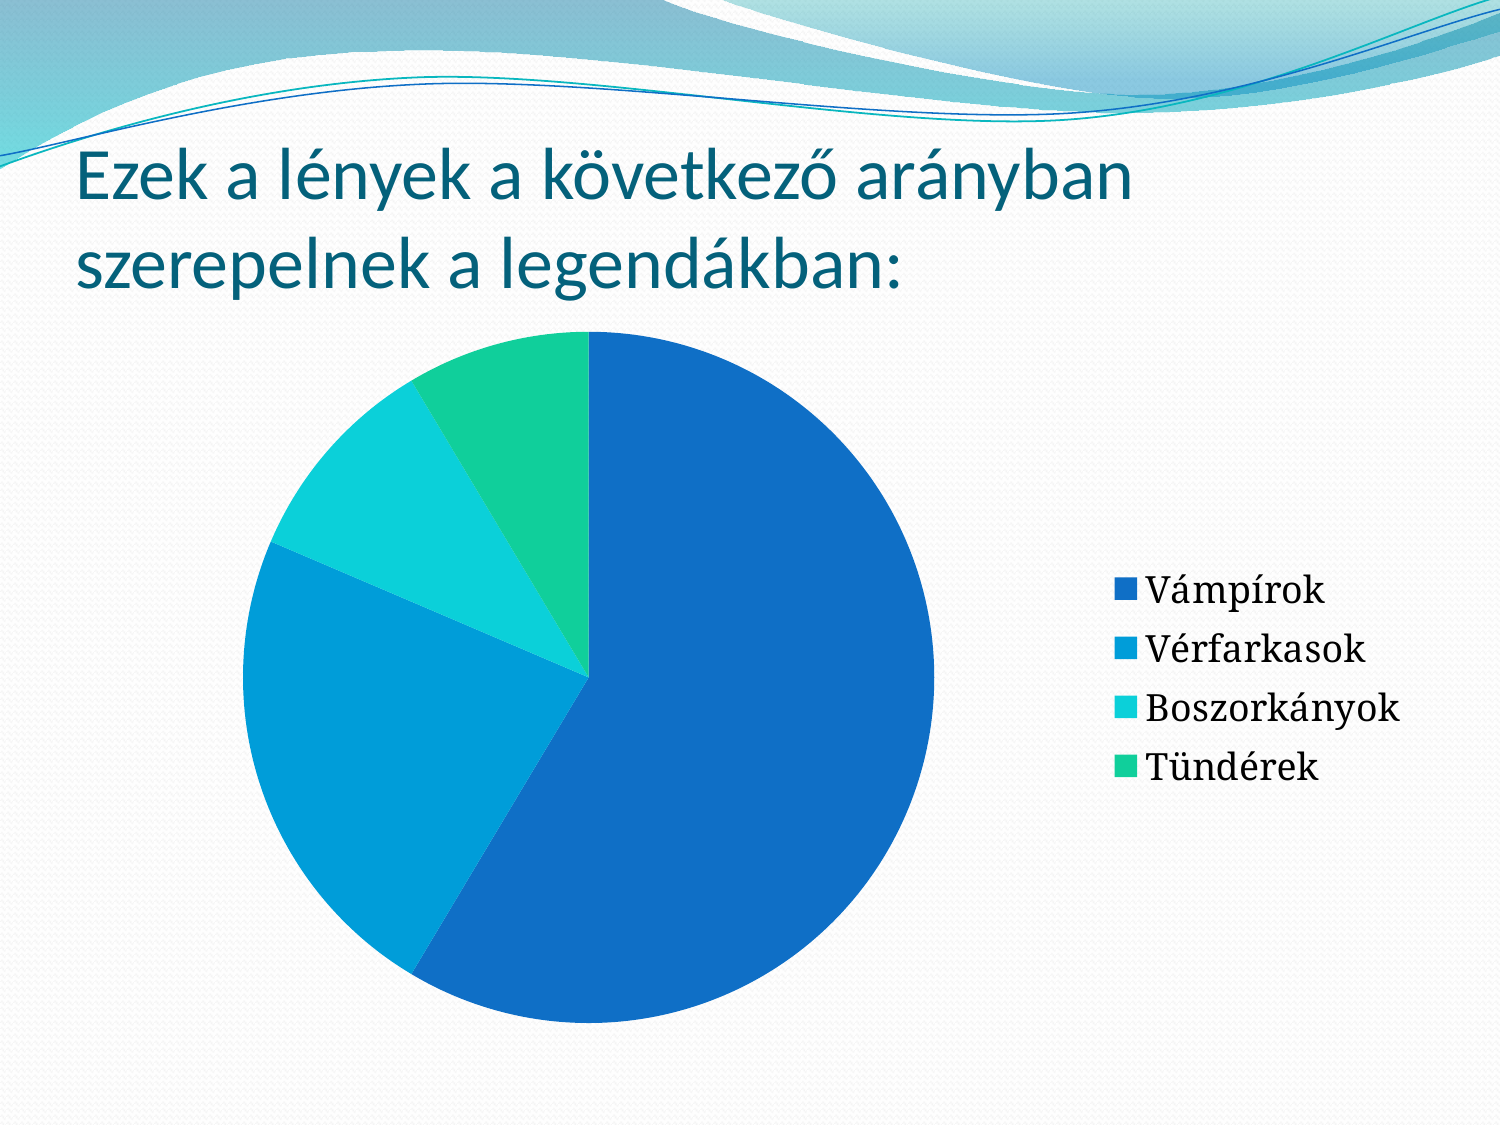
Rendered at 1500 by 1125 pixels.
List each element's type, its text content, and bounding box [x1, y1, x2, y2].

chart [74, 317, 1426, 1038]
title Ezek a lények a következő arányban szerepelnek a legendákban: [75, 115, 1425, 303]
